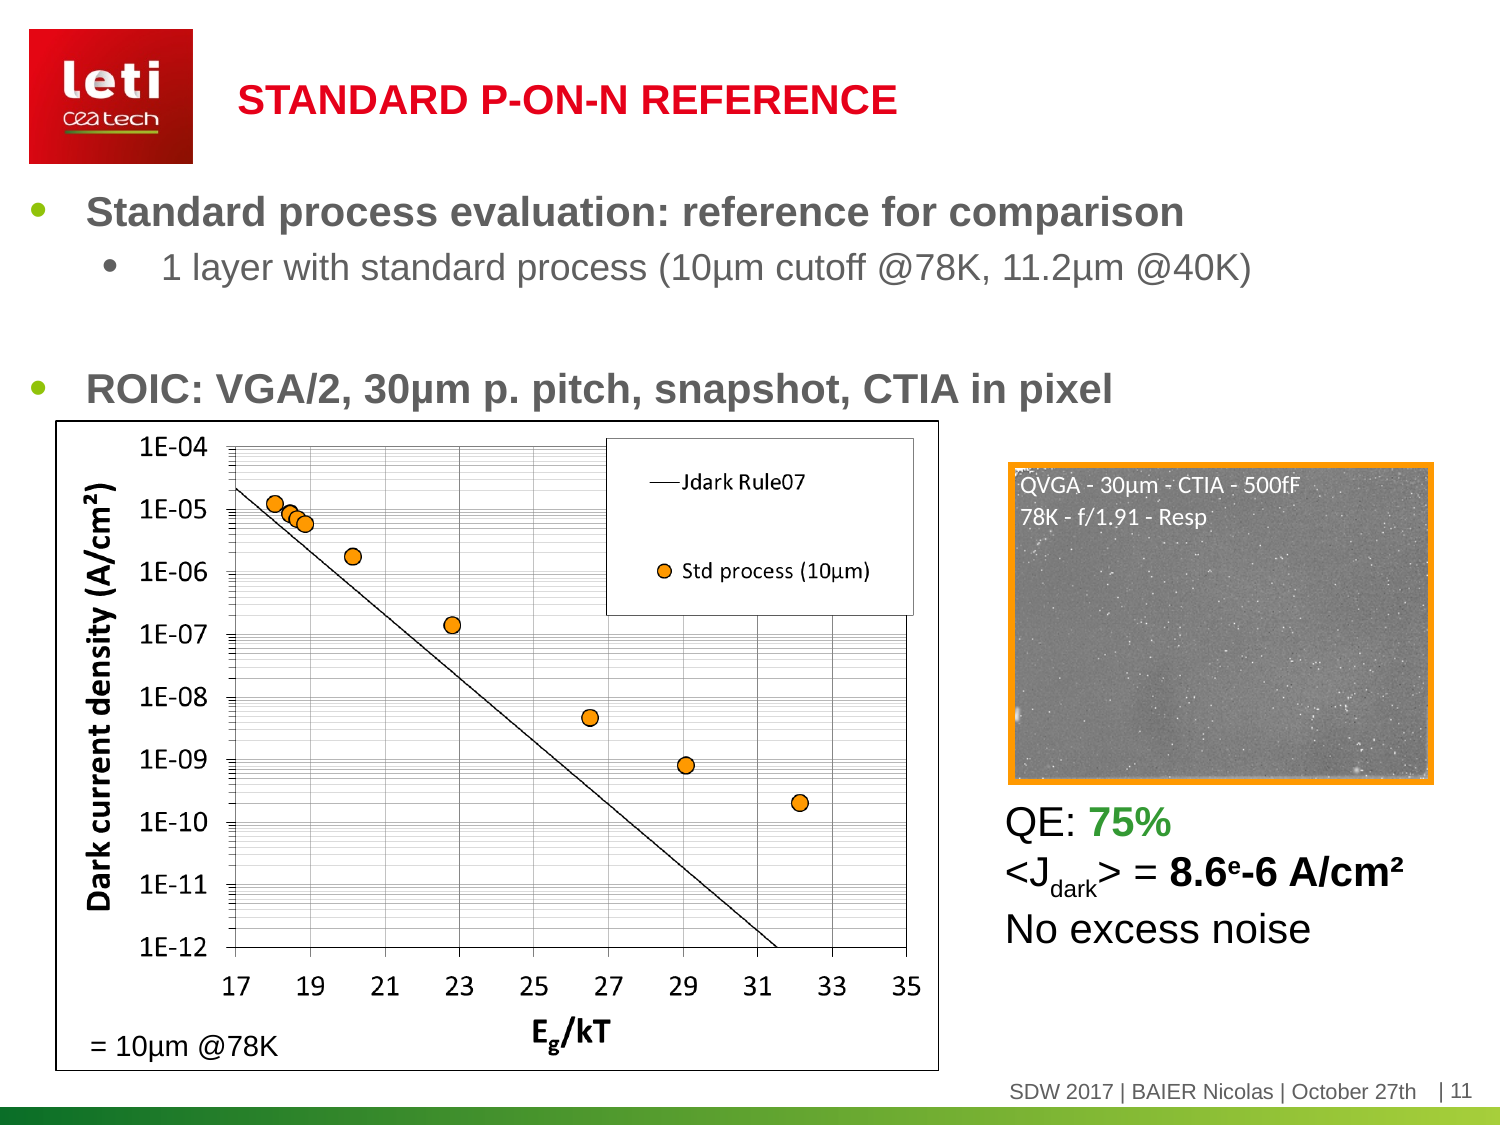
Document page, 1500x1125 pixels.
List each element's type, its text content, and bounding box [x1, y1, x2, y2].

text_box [978, 455, 1429, 1000]
picture [54, 420, 940, 1071]
title Standard p-on-n reference [237, 30, 1443, 165]
list Standard process evaluation: reference for comparison 1 layer with standard process (10µm cutoff @78K, 11.2µm @40K) ROIC: VGA/2, 30µm p. pitch, snapshot, CTIA in pixel [29, 184, 1500, 1071]
footer SDW 2017 | BAIER Nicolas | October 27th [0, 1077, 1424, 1105]
picture [29, 29, 193, 164]
